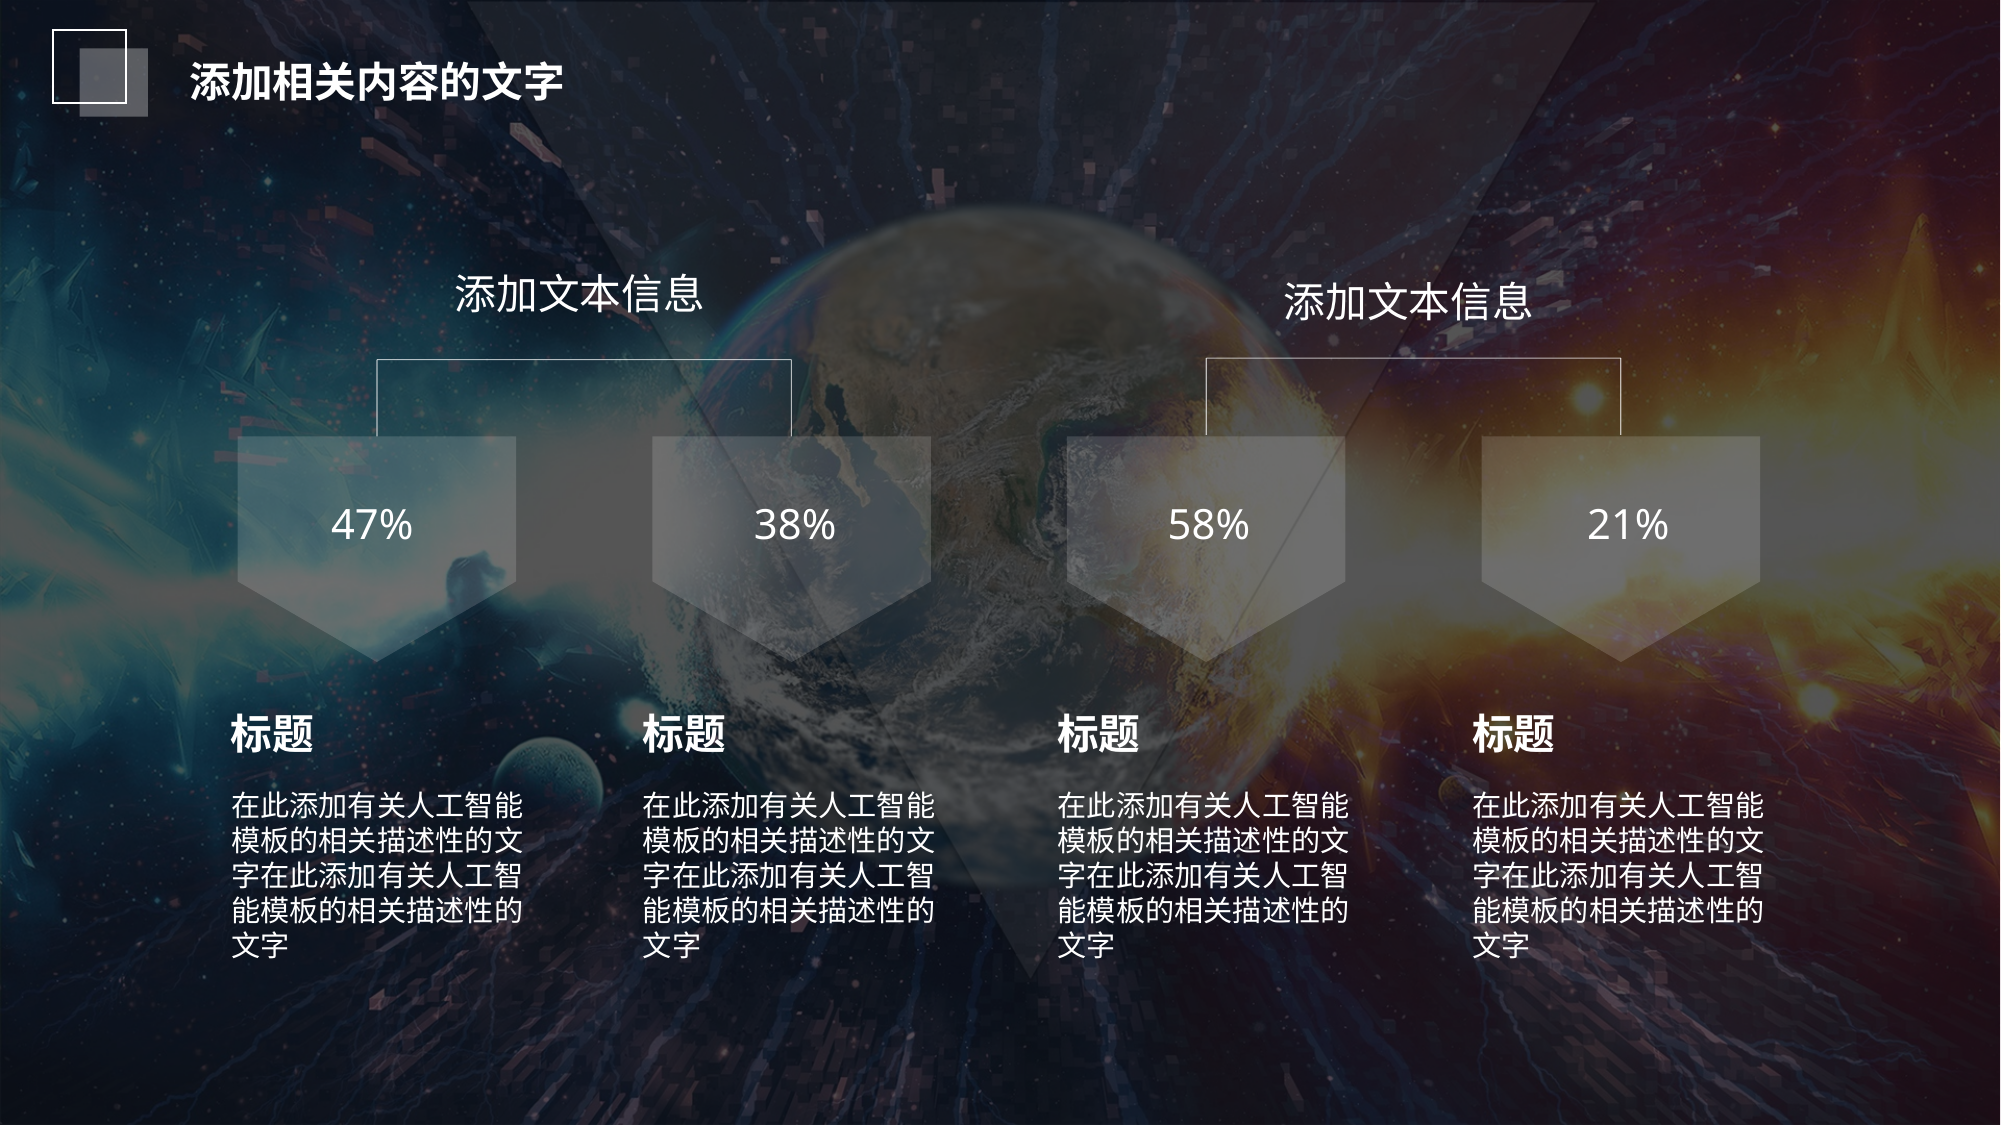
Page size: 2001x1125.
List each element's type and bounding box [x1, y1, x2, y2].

text_box [216, 260, 1785, 972]
